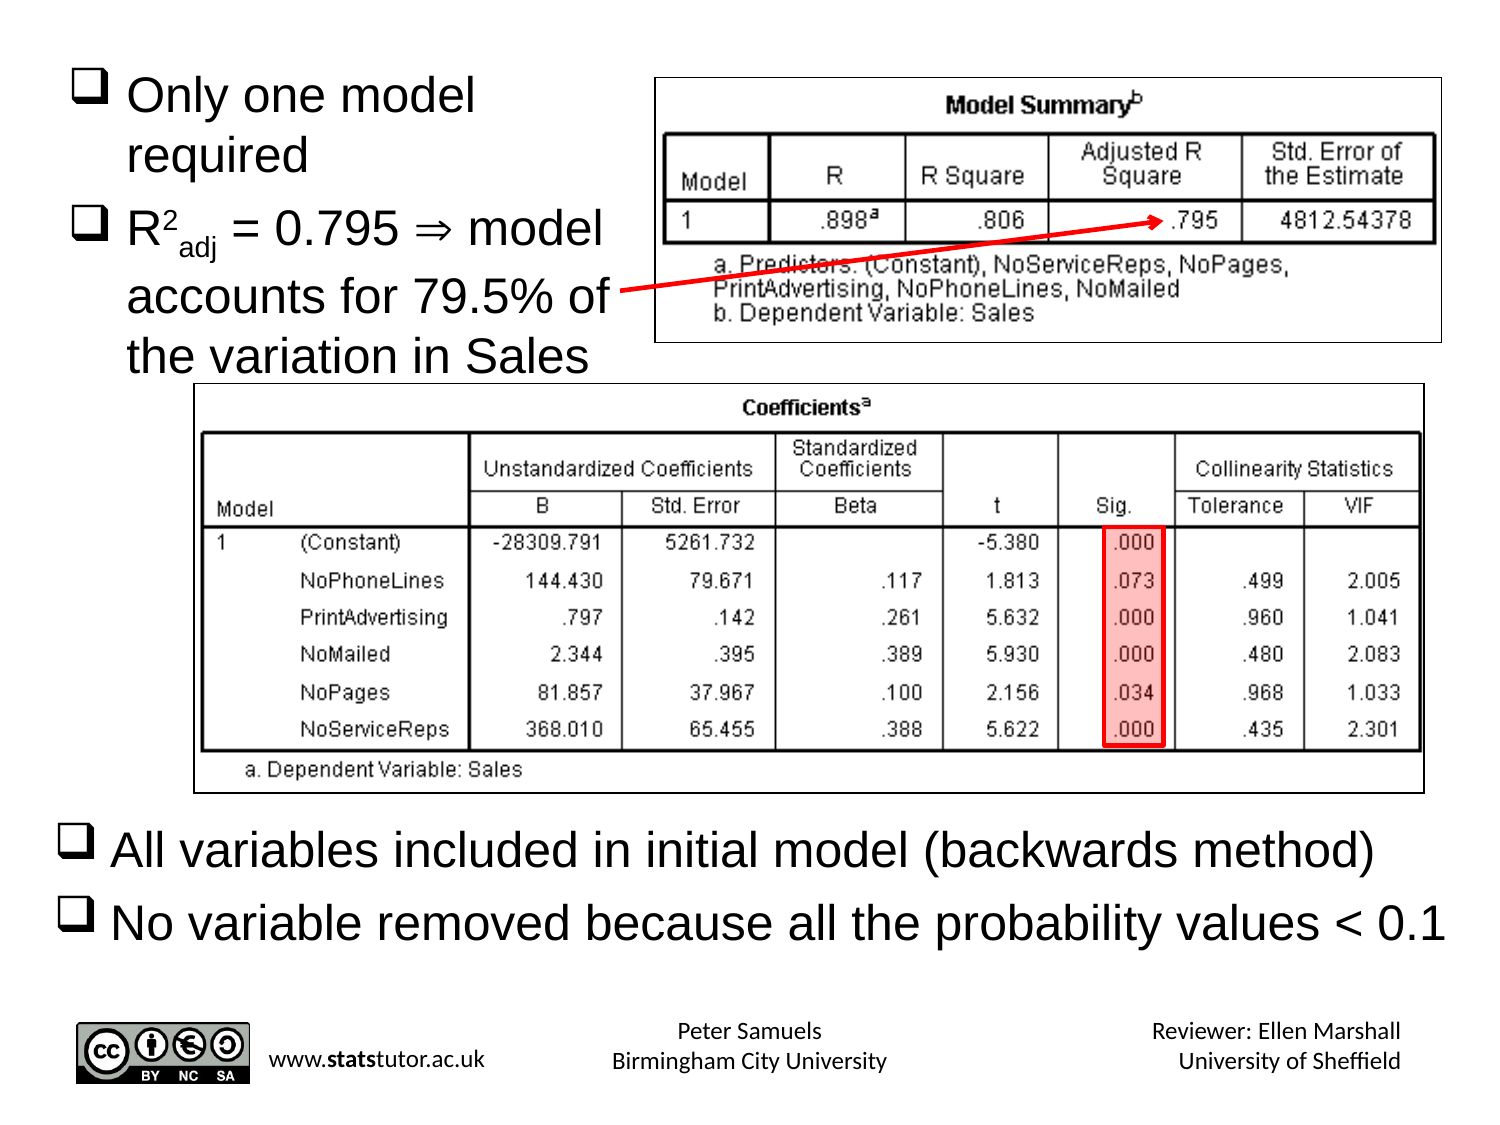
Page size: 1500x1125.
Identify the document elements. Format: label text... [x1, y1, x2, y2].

text_box Peter Samuels Birmingham City University [549, 1007, 951, 1083]
text_box All variables included in initial model (backwards method) No variable removed because all the probability values < 0.1 [39, 810, 1481, 958]
picture [76, 1022, 251, 1084]
text_box www.statstutor.ac.uk [254, 1035, 573, 1080]
picture [194, 384, 1424, 793]
text_box Only one model required R2adj = 0.795  model accounts for 79.5% of the variation in Sales [53, 55, 644, 391]
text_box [619, 220, 1164, 292]
text_box Reviewer: Ellen Marshall University of Sheffield [1038, 1007, 1417, 1083]
picture [655, 77, 1442, 343]
